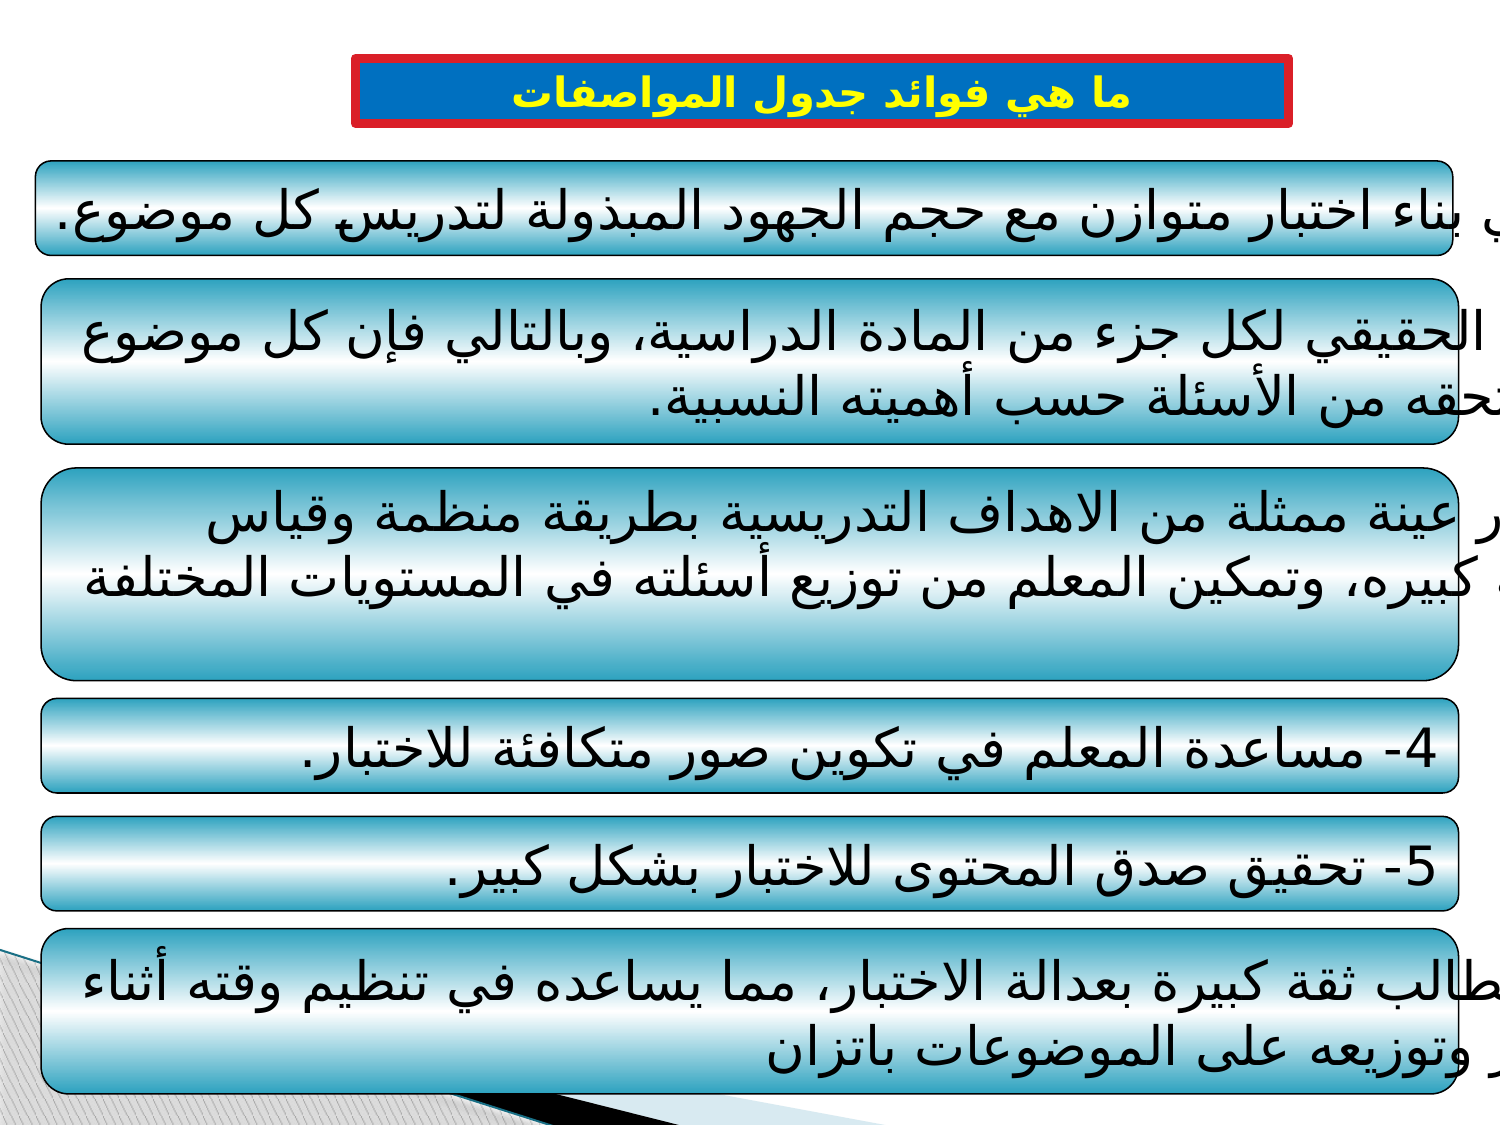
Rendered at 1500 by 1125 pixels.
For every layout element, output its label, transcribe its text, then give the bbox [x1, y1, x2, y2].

text_box 2- إعطاء الوزن الحقيقي لكل جزء من المادة الدراسية، وبالتالي فإن كل موضوع يأخذ ما يستحقه من الأسئلة حسب أهميته النسبية. [41, 278, 1459, 445]
text_box 5- تحقيق صدق المحتوى للاختبار بشكل كبير. [41, 816, 1459, 911]
text_box 6- إكساب الطالب ثقة كبيرة بعدالة الاختبار، مما يساعده في تنظيم وقته أثناء الاستذكار وتوزيعه على الموضوعات باتزان [41, 928, 1459, 1094]
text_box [355, 48, 1479, 124]
text_box 1- المساعدة في بناء اختبار متوازن مع حجم الجهود المبذولة لتدريس كل موضوع. [35, 160, 1453, 256]
text_box 4- مساعدة المعلم في تكوين صور متكافئة للاختبار. [41, 698, 1459, 793]
text_box 3- المساعدة في اختيار عينة ممثلة من الاهداف التدريسية بطريقة منظمة وقياس مدى تحققها بدرجة كبيره، وتمكين المعلم من توزيع أسئلته في المستويات المختلفة لتلك الاهداف. [41, 467, 1459, 681]
